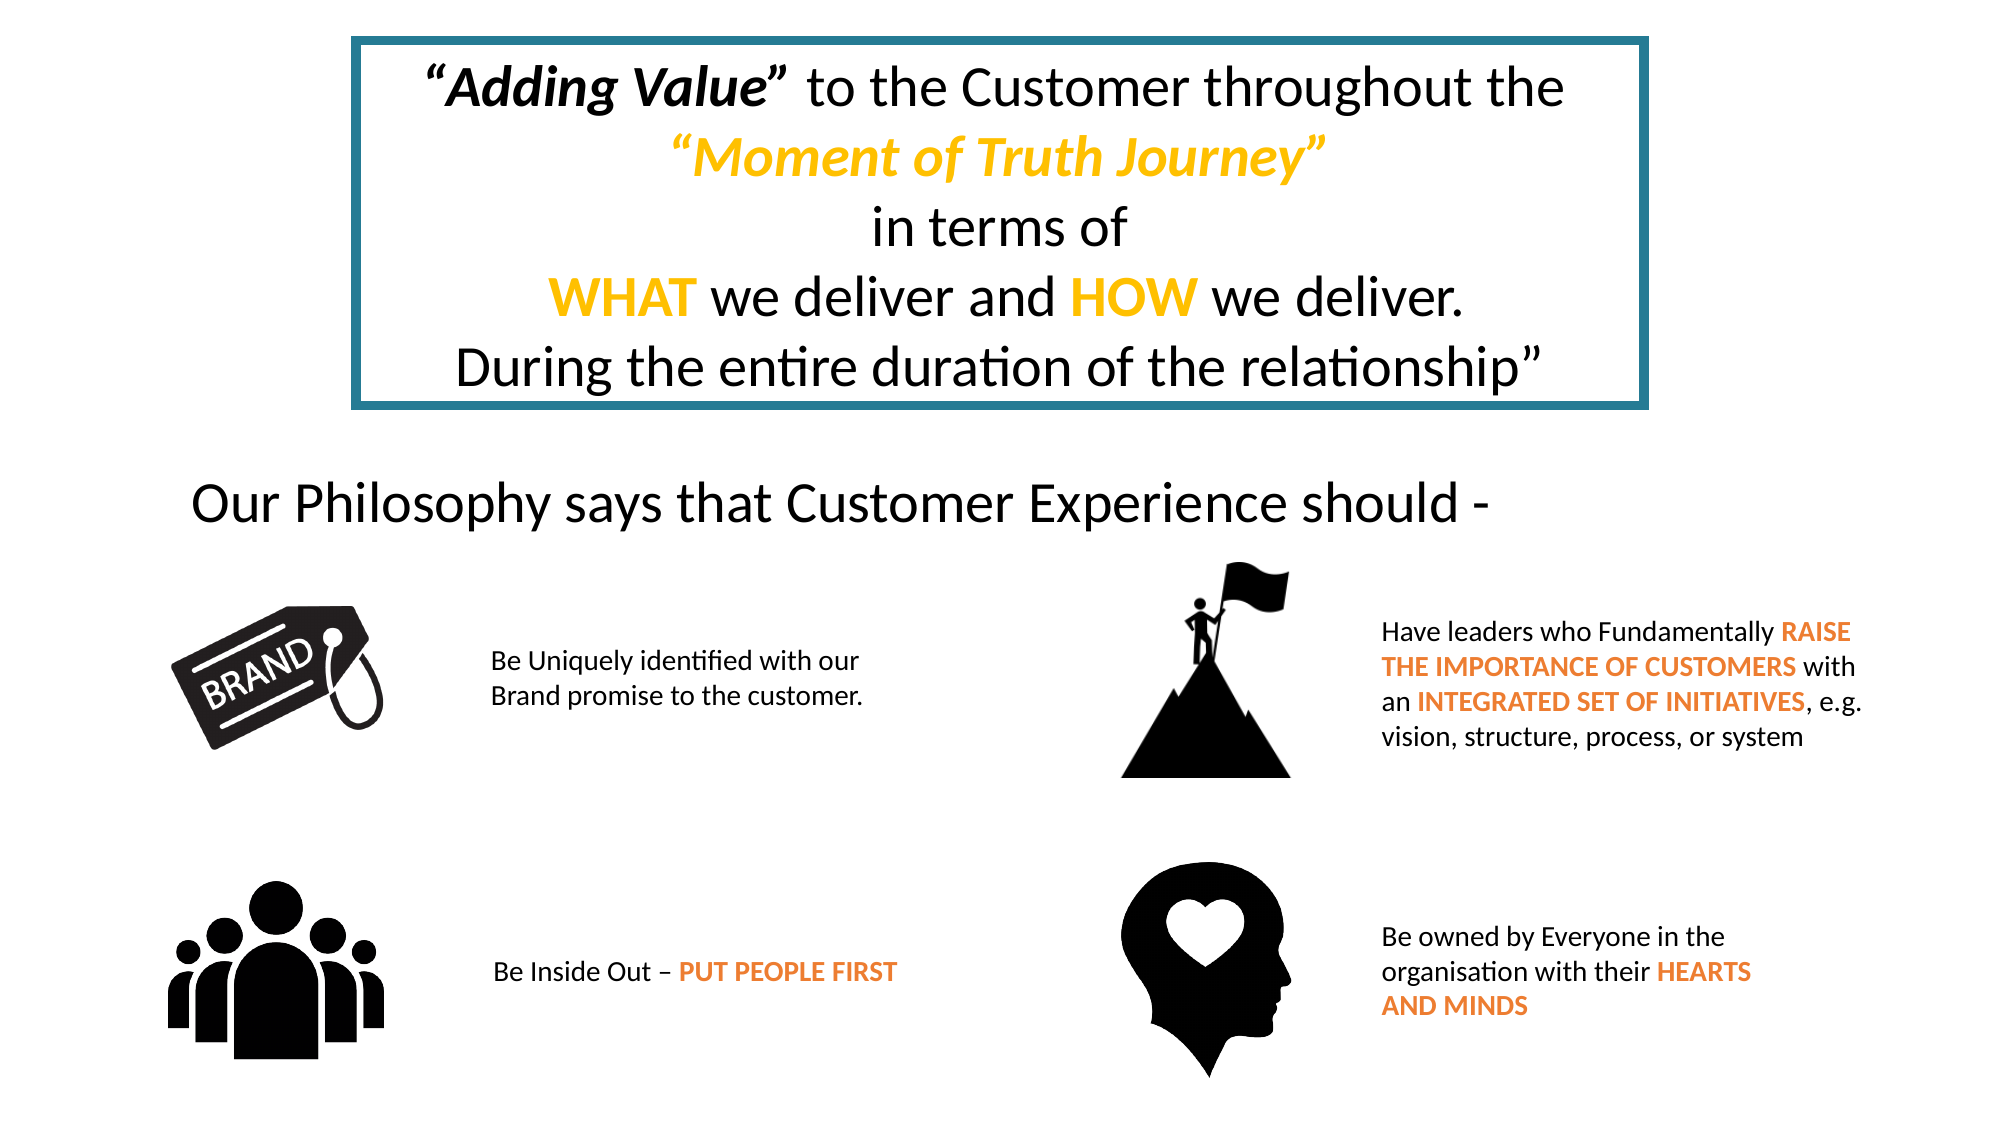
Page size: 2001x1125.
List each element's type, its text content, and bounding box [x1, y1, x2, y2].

text_box Our Philosophy says that Customer Experience should - [177, 456, 1507, 542]
text_box Be Inside Out – PUT PEOPLE FIRST [478, 944, 920, 995]
text_box “Adding Value” to the Customer throughout the “Moment of Truth Journey” in terms of WHAT we deliver and HOW we deliver. During the entire duration of the relationship” [355, 40, 1645, 406]
text_box Have leaders who Fundamentally RAISE THE IMPORTANCE OF CUSTOMERS with an INTEGRATED SET OF INITIATIVES, e.g. vision, structure, process, or system [1366, 604, 1894, 760]
text_box Be Uniquely identified with our Brand promise to the customer. [475, 634, 943, 719]
picture [1098, 862, 1314, 1078]
text_box Be owned by Everyone in the organisation with their HEARTS AND MINDS [1366, 909, 1781, 1030]
picture [168, 575, 385, 791]
picture [168, 862, 385, 1078]
picture [1098, 562, 1314, 778]
